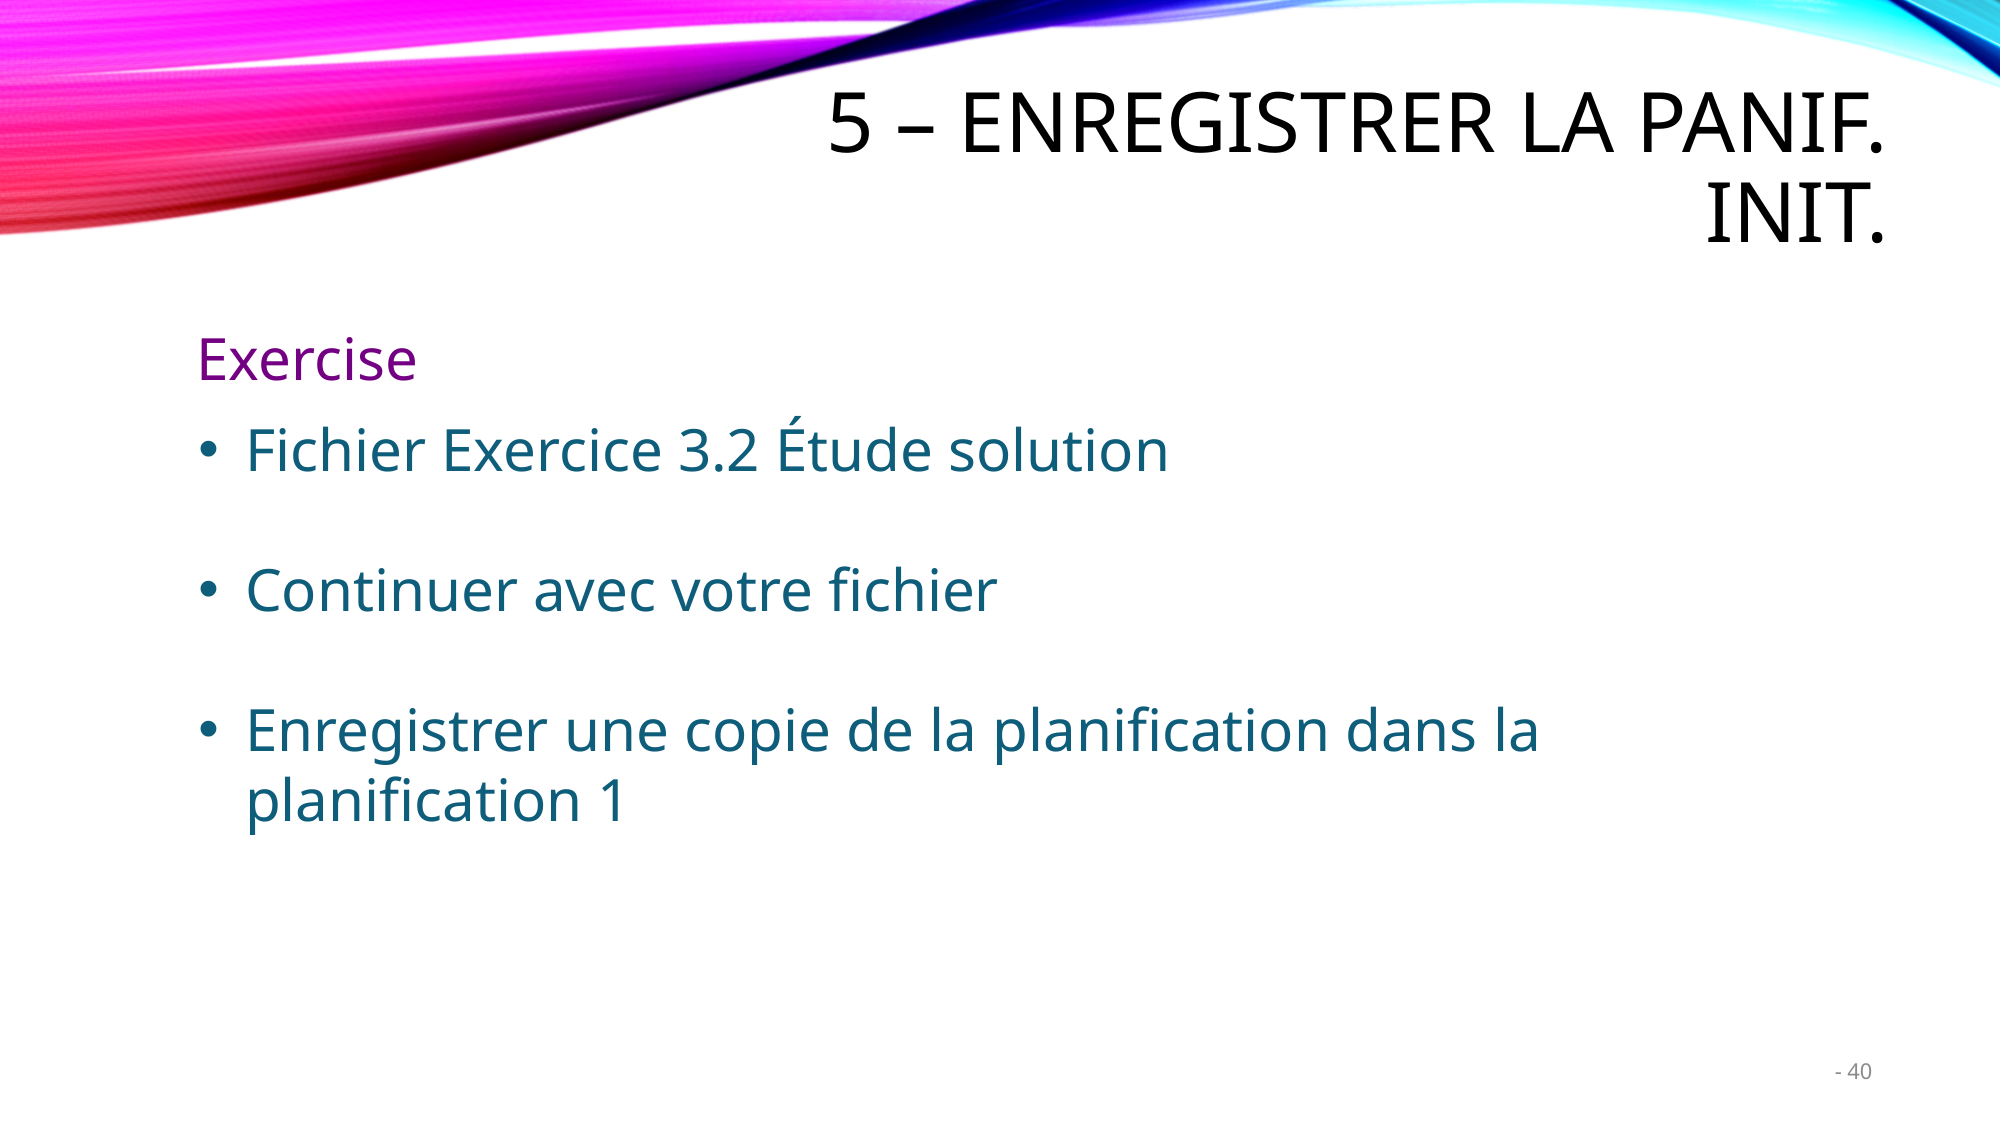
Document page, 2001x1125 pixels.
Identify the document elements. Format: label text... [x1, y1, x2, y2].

title 5 – Enregistrer la panif. init. [638, 64, 1904, 277]
picture [1890, 0, 2000, 75]
text_box Exercise [181, 244, 1868, 399]
slide_number 40 [1808, 1042, 1888, 1103]
picture [1910, 0, 2000, 45]
text_box Fichier Exercice 3.2 Étude solution Continuer avec votre fichier Enregistrer une copie de la planification dans la planification 1 [183, 406, 1606, 841]
picture [0, 0, 2000, 237]
